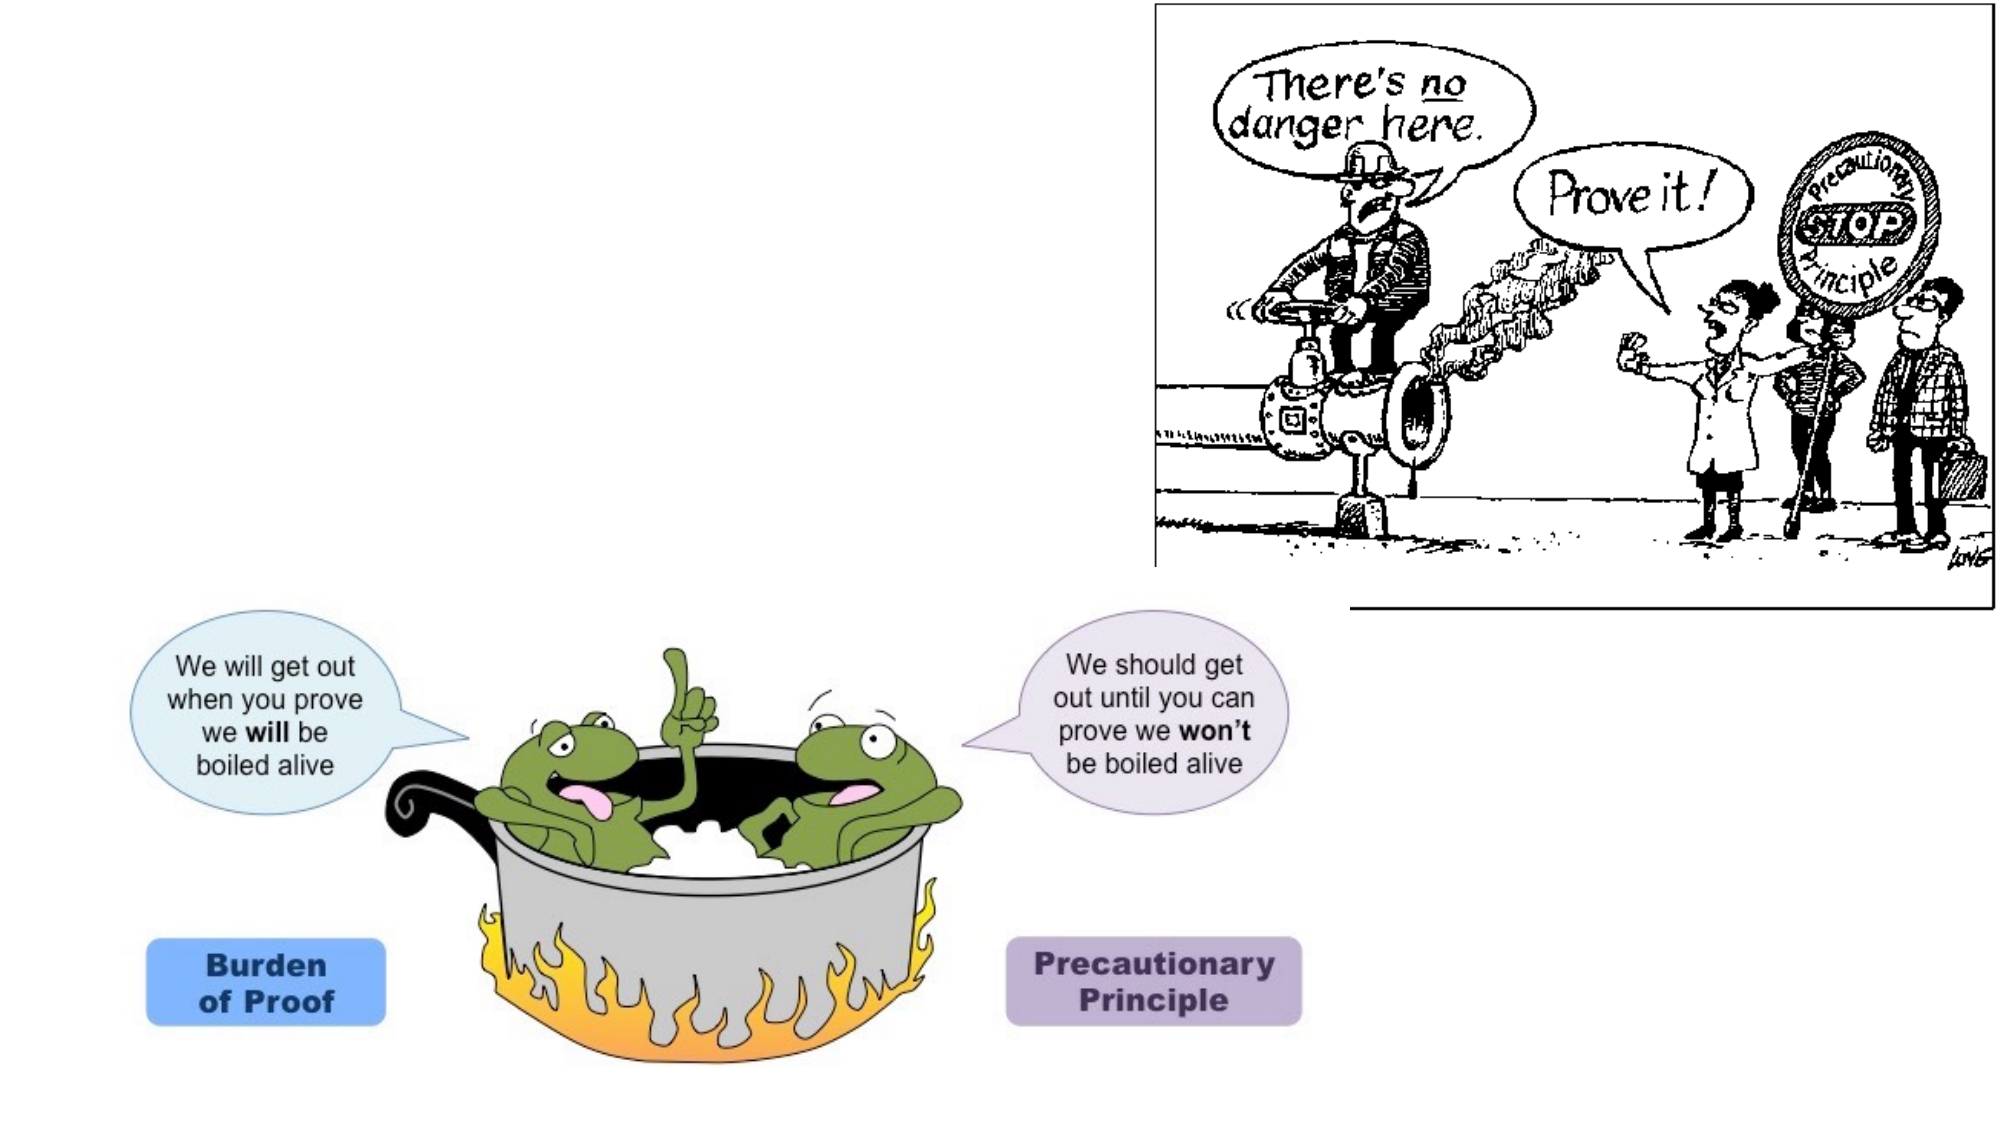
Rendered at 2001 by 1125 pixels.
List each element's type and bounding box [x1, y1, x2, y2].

list [1149, 0, 2000, 615]
list [92, 567, 1350, 1079]
